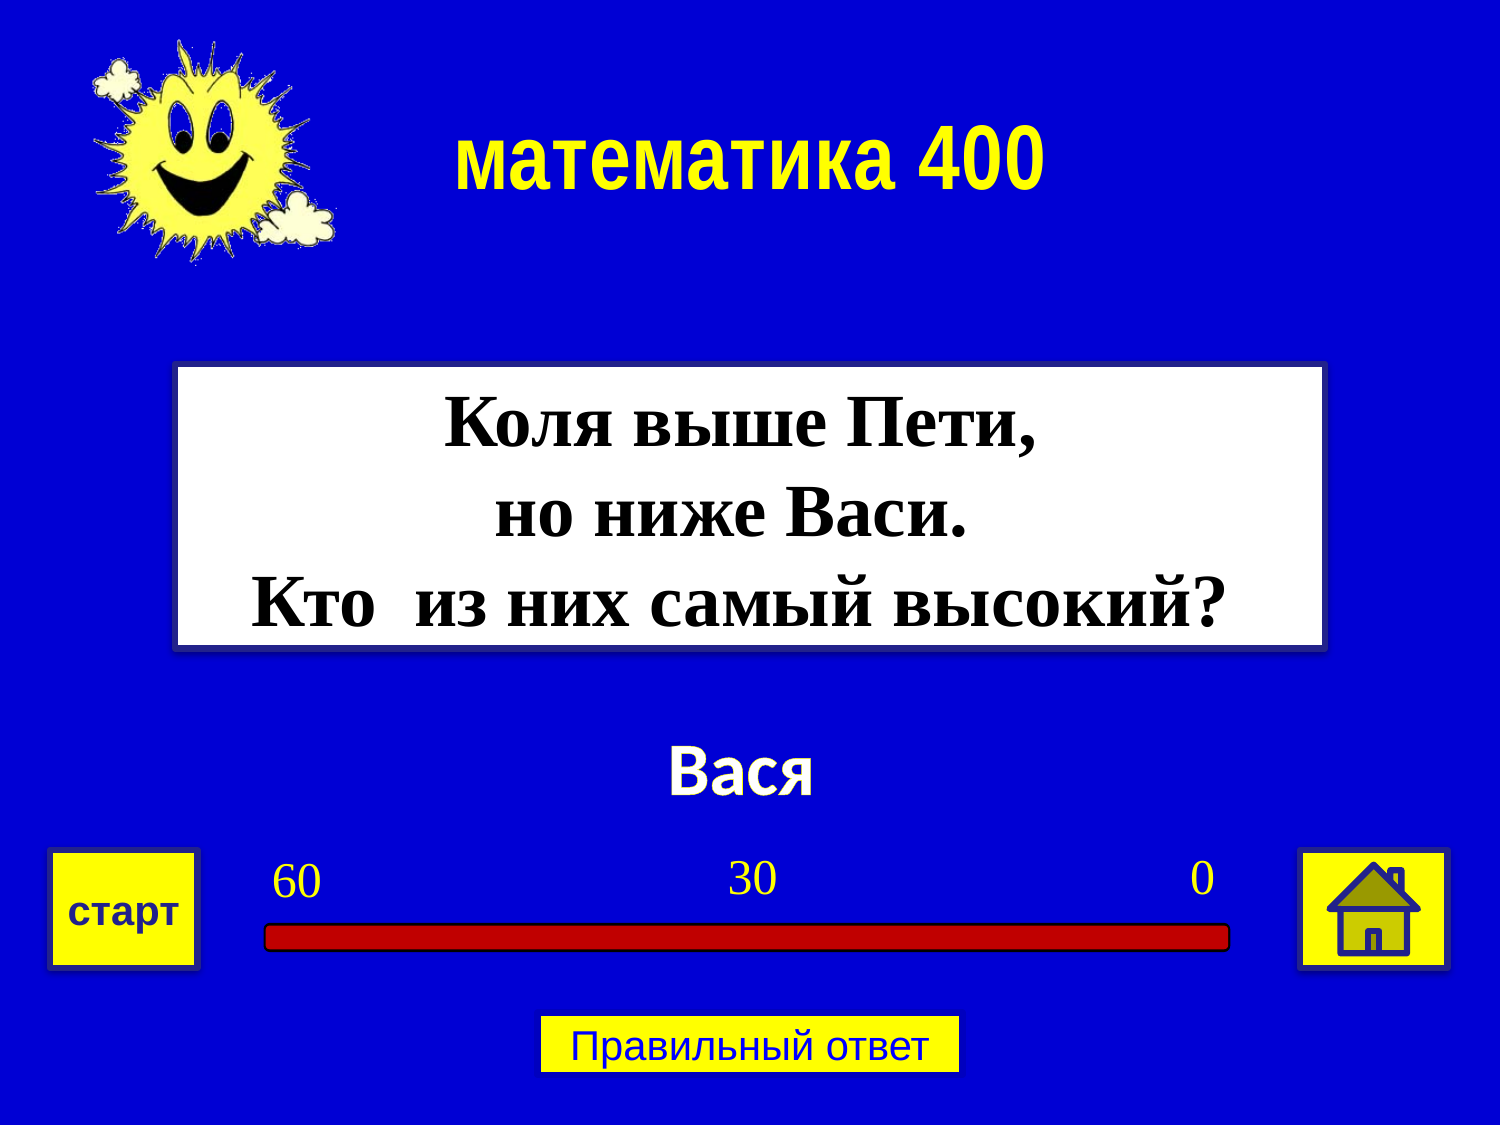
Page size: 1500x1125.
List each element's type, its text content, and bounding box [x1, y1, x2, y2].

text_box Коля выше Пети, но ниже Васи. Кто из них самый высокий? [172, 361, 1328, 652]
text_box старт [47, 847, 201, 971]
text_box 60 [257, 840, 337, 915]
text_box 0 [1175, 837, 1231, 913]
text_box [1297, 847, 1451, 971]
text_box Вася [0, 712, 1500, 818]
text_box [263, 923, 1231, 952]
text_box математика 400 [374, 99, 1125, 205]
text_box 30 [712, 837, 793, 913]
picture [87, 37, 338, 266]
text_box Правильный ответ [535, 1010, 965, 1077]
